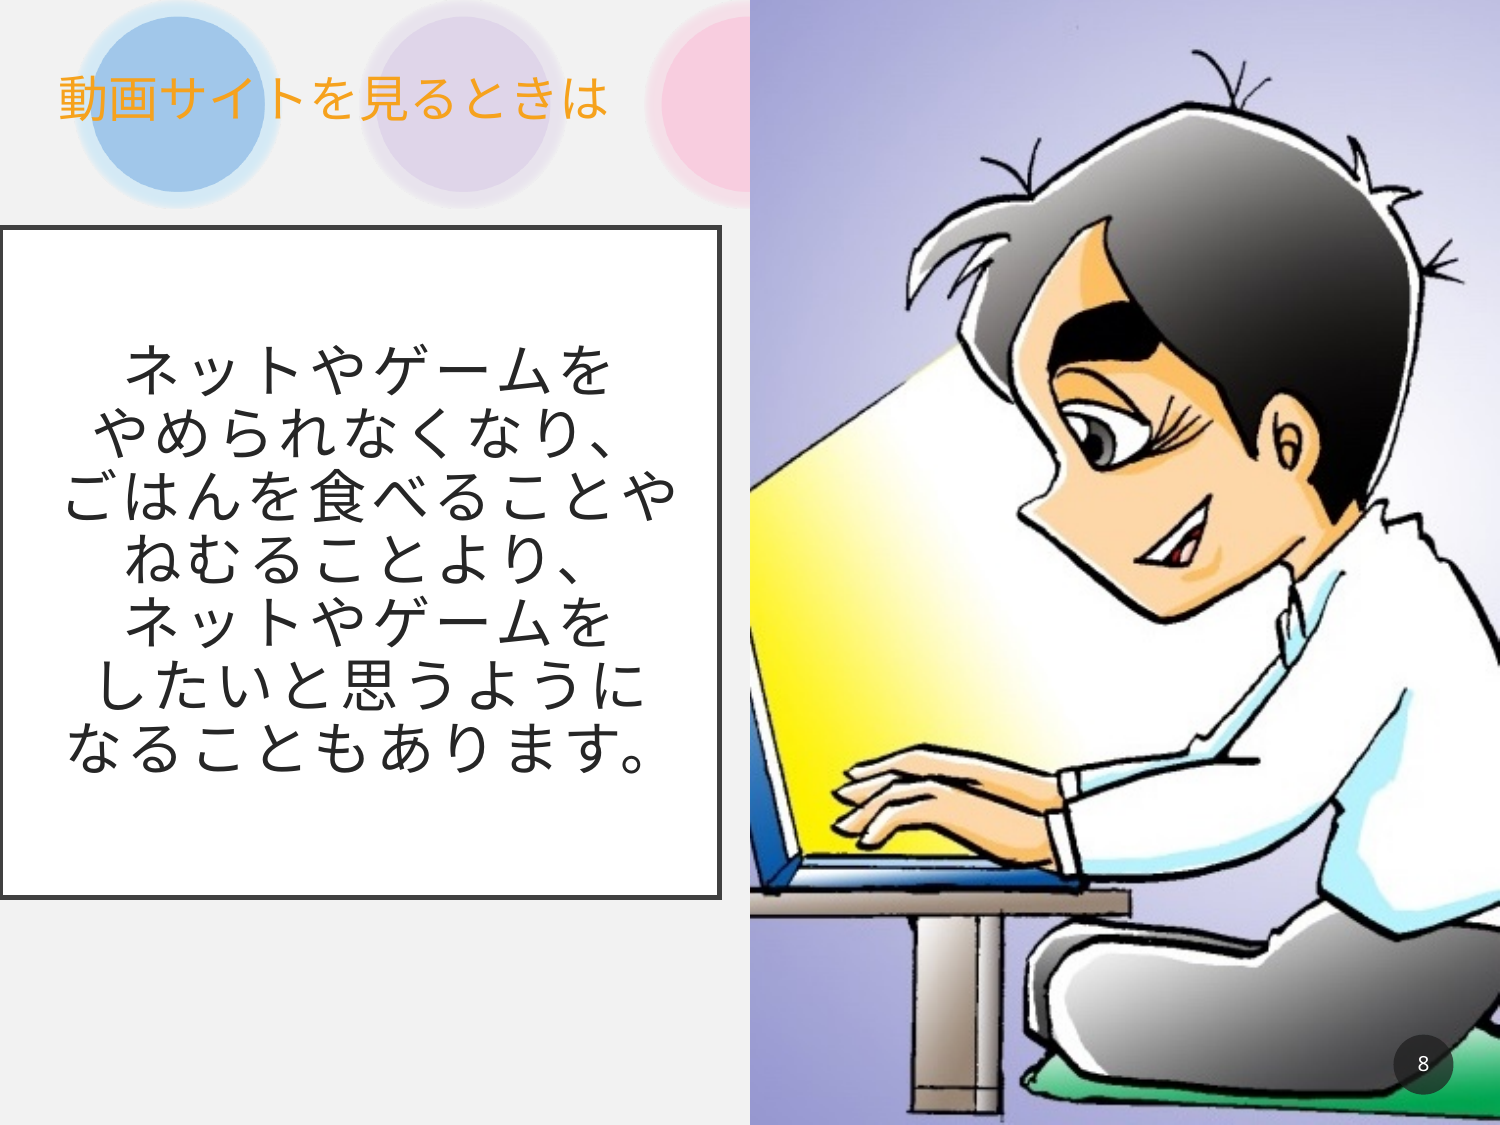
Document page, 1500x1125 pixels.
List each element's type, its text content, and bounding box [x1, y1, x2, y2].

picture [73, 0, 749, 209]
title ネットやゲームを やめられなくなり、 ごはんを食べることや ねむることより、 ネットやゲームを したいと思うように なることもあります。 [0, 225, 722, 900]
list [749, 0, 1500, 1125]
